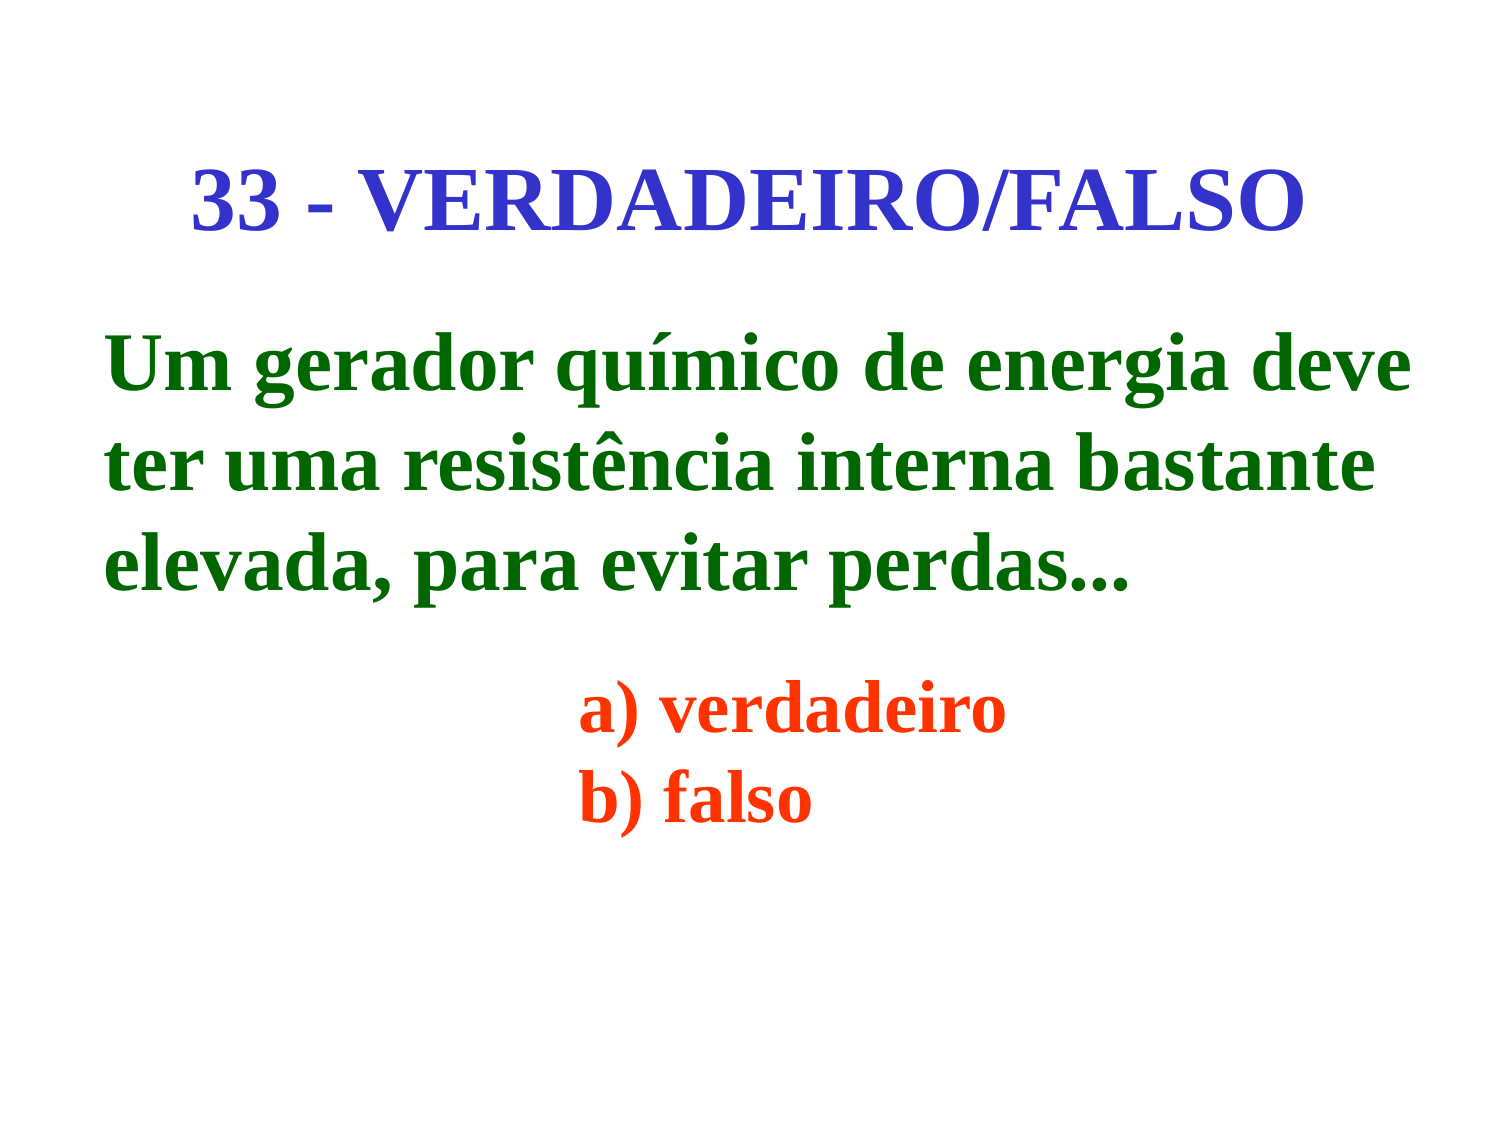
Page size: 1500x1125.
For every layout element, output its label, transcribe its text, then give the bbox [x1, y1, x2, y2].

text_box a) verdadeiro b) falso [563, 649, 1023, 845]
title 33 - VERDADEIRO/FALSO [112, 99, 1388, 288]
text_box Um gerador químico de energia deve ter uma resistência interna bastante elevada, para evitar perdas... [88, 299, 1429, 615]
